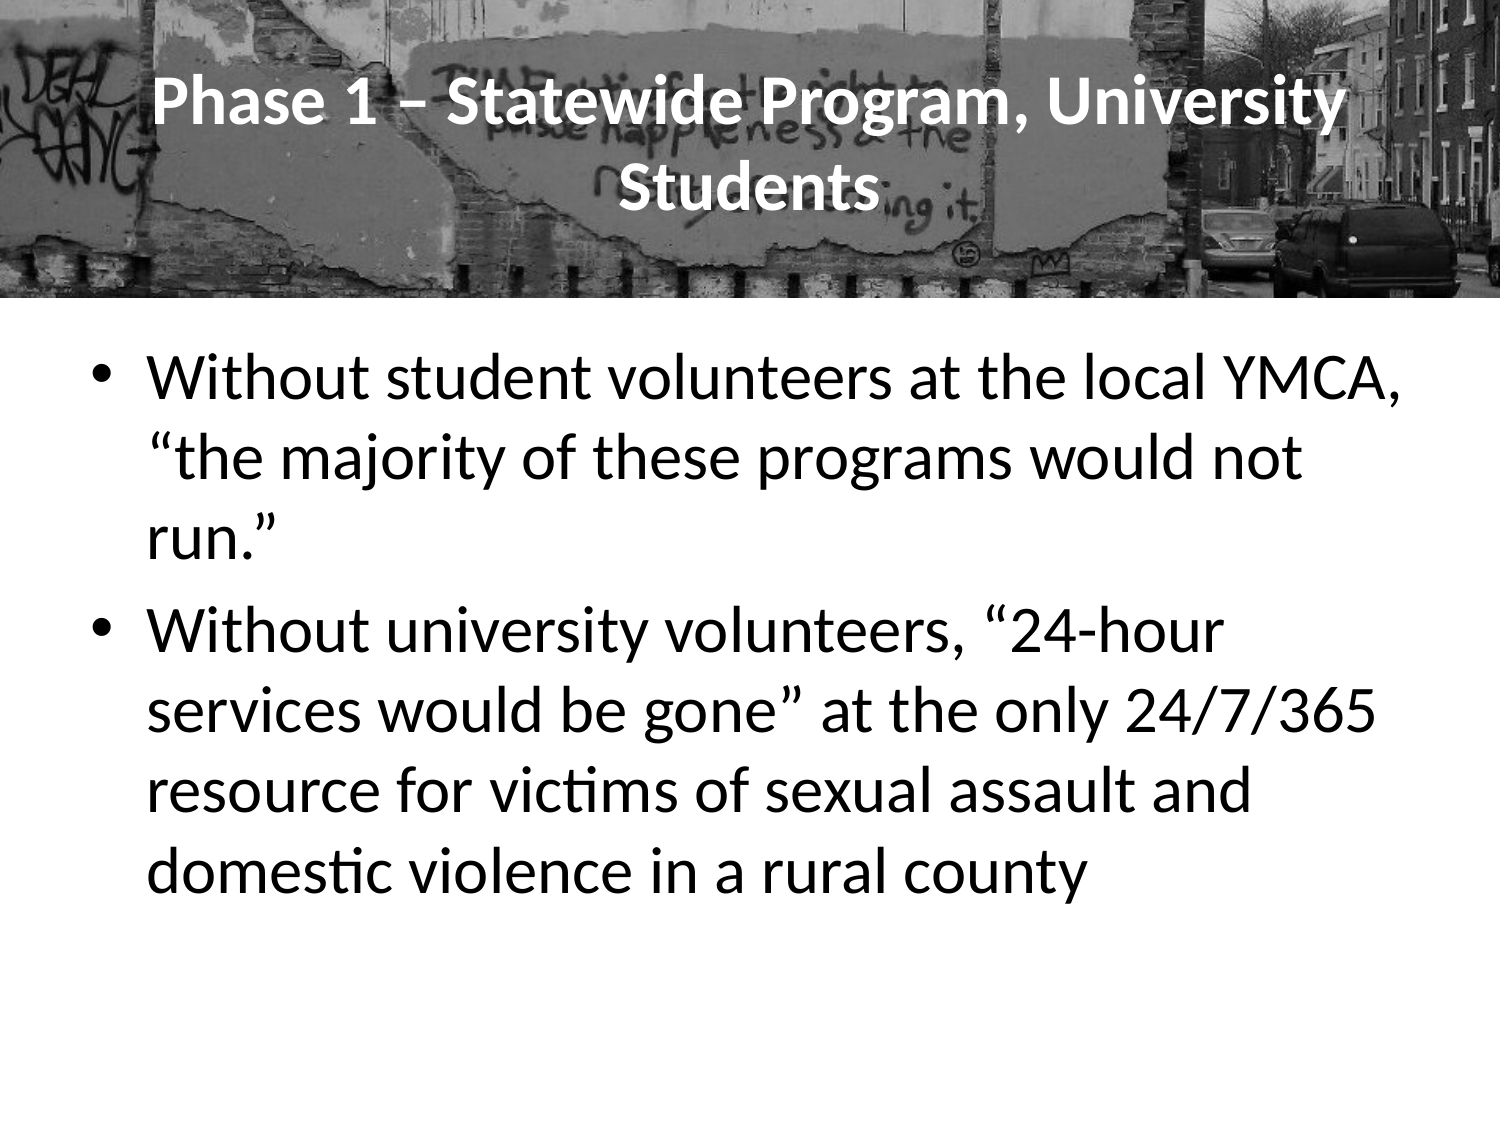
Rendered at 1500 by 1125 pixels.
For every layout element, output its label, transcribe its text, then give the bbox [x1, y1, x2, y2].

picture [0, 0, 1500, 299]
list Without student volunteers at the local YMCA, “the majority of these programs would not run.” Without university volunteers, “24-hour services would be gone” at the only 24/7/365 resource for victims of sexual assault and domestic violence in a rural county [75, 324, 1425, 1005]
